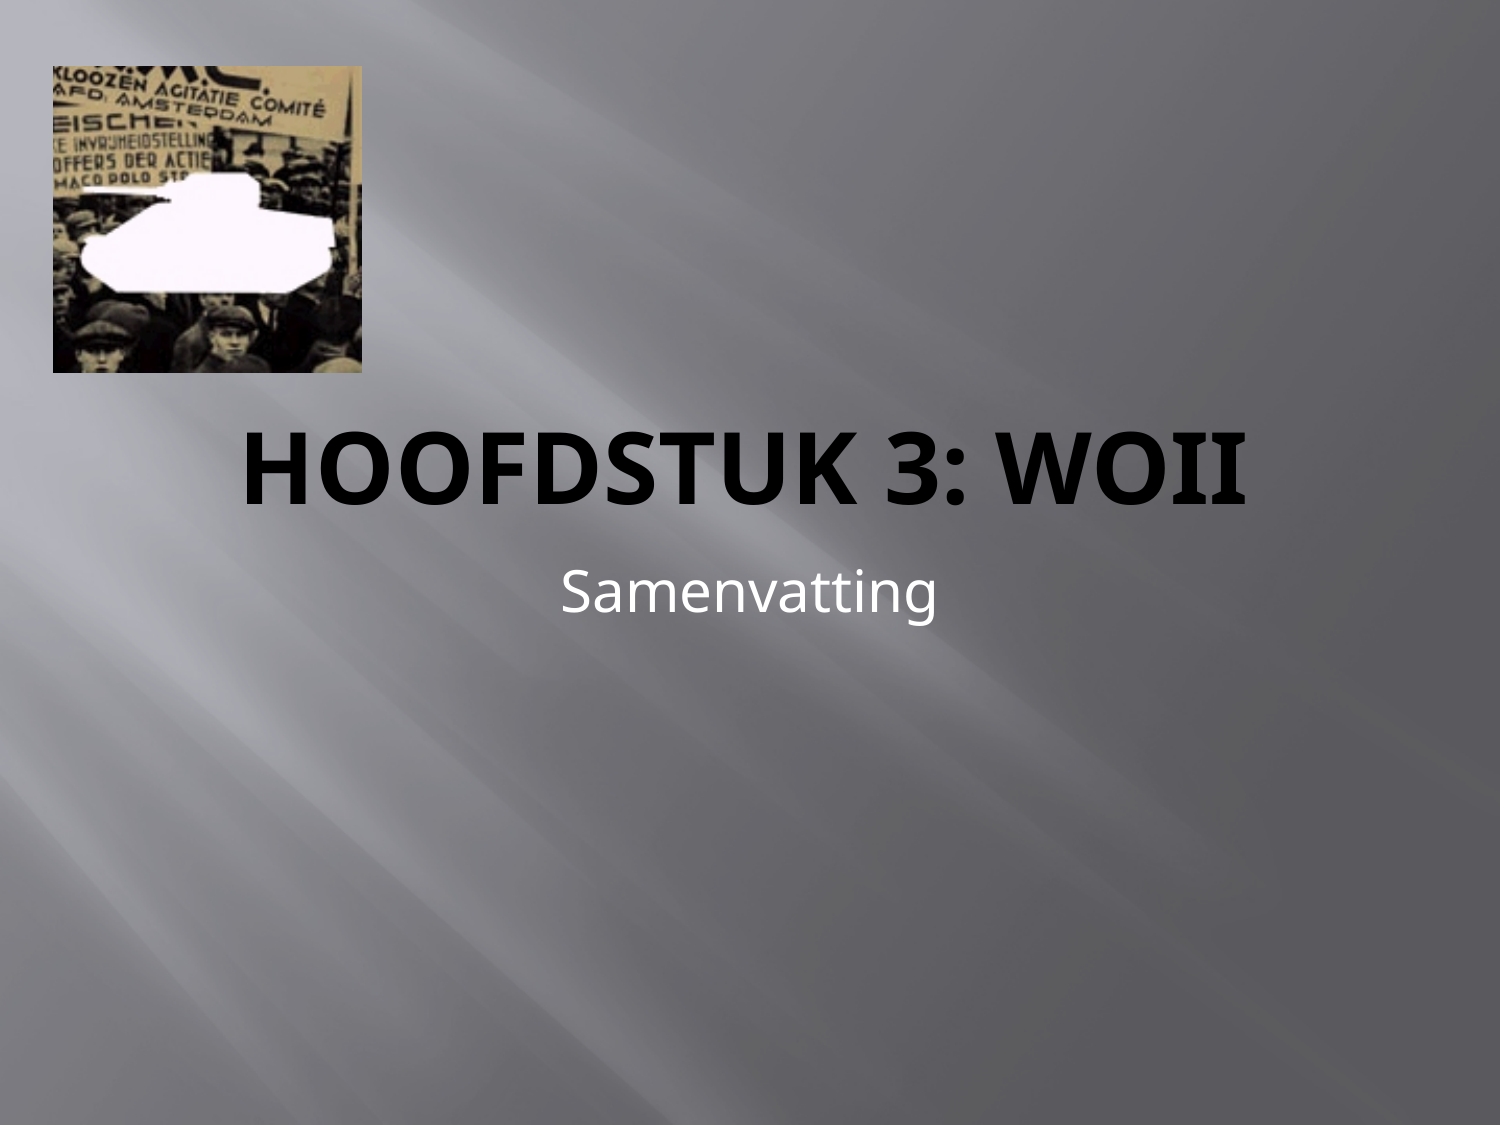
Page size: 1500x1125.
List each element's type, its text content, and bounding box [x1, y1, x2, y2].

title Hoofdstuk 3: WOII [69, 224, 1420, 525]
subtitle Samenvatting [225, 546, 1275, 834]
picture [52, 66, 362, 373]
